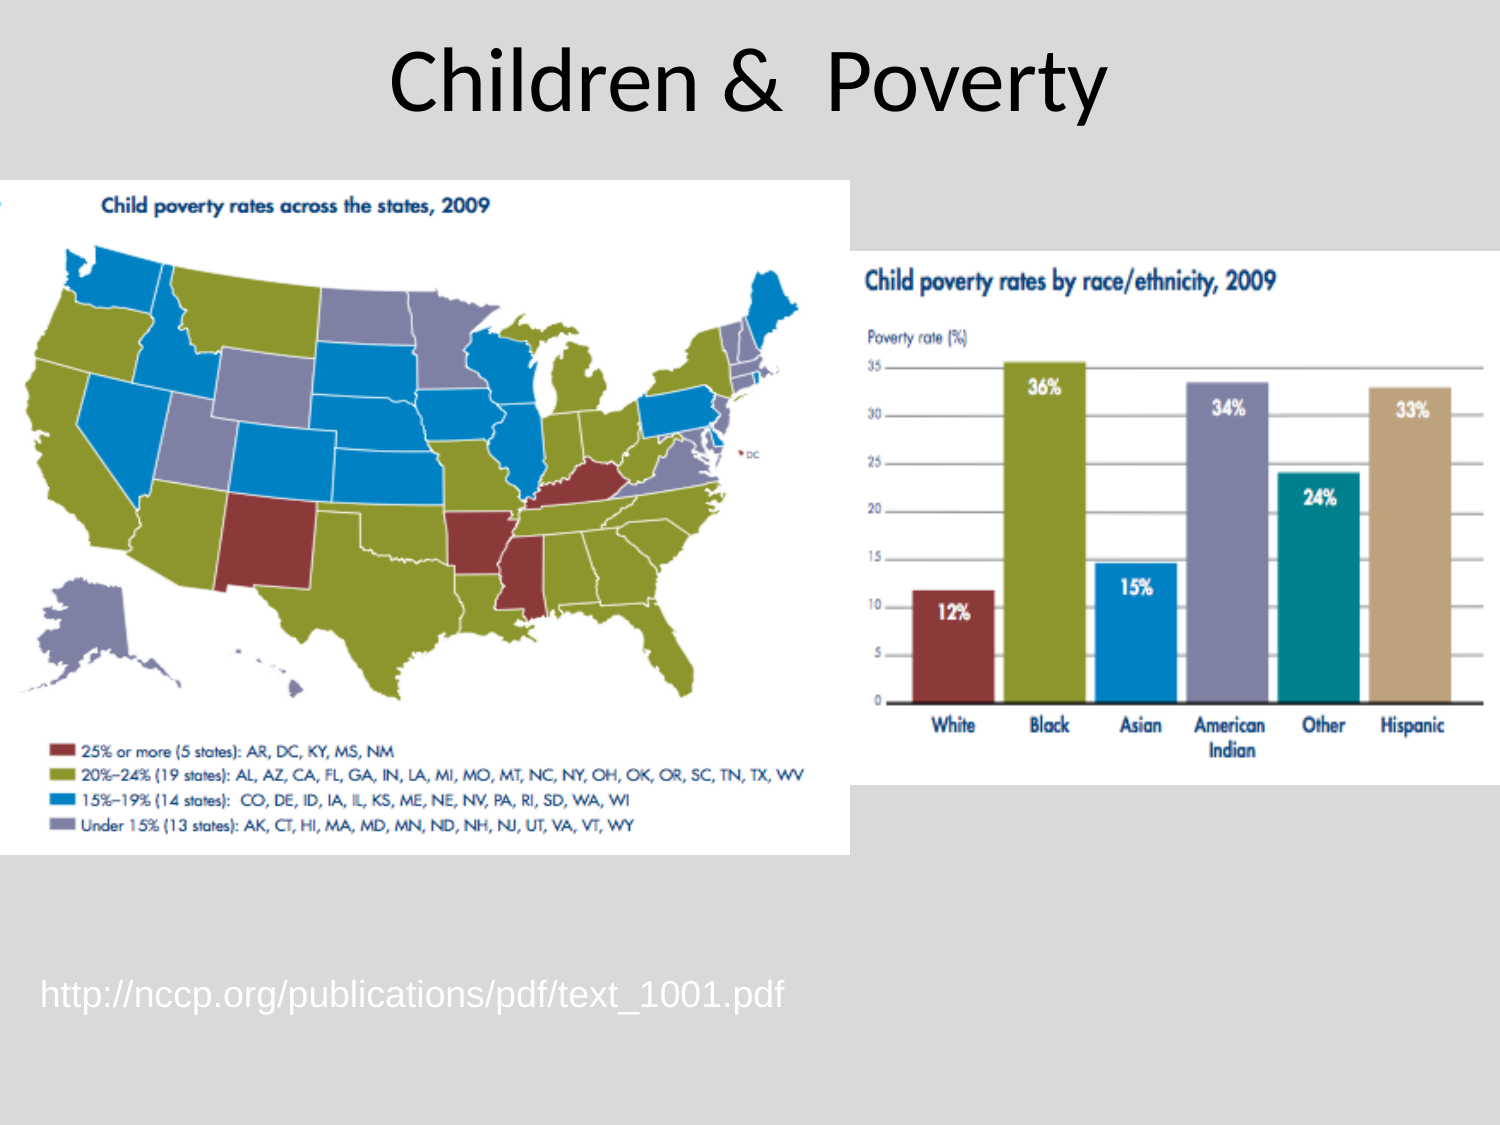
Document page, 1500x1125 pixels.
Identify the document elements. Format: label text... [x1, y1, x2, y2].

title Children & Poverty [75, 0, 1425, 150]
picture [0, 180, 1500, 855]
text_box http://nccp.org/publications/pdf/text_1001.pdf [24, 962, 813, 1024]
